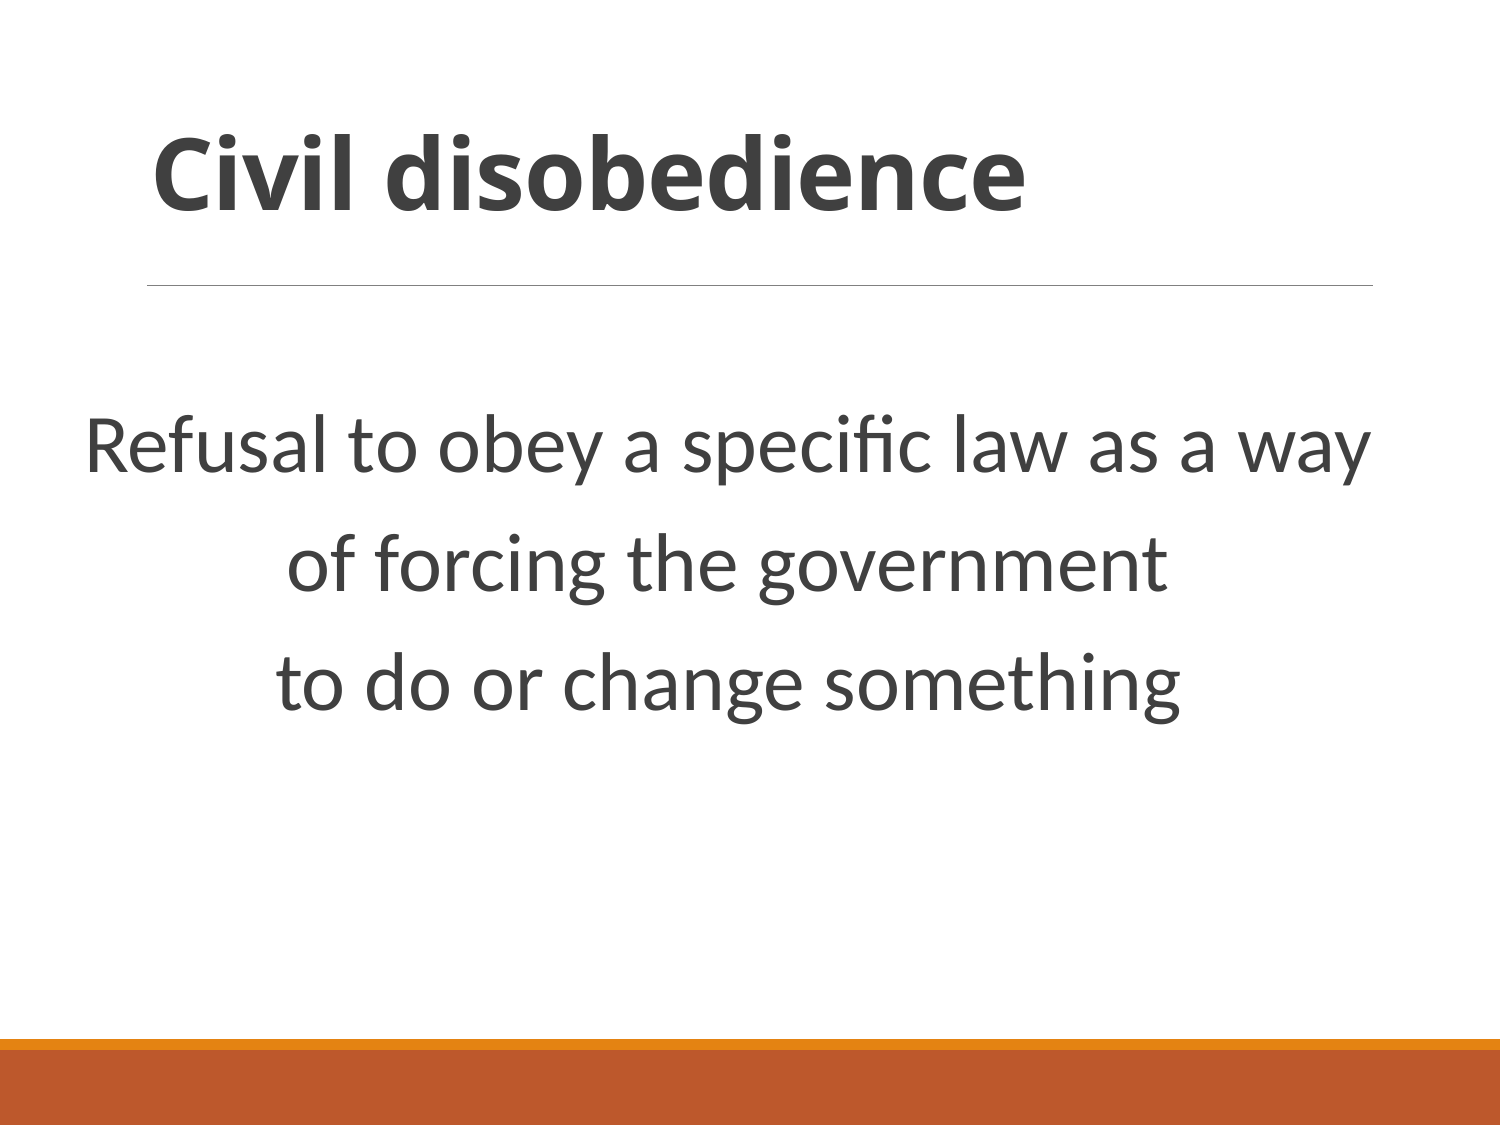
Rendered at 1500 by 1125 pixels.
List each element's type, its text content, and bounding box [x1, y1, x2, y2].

list Refusal to obey a specific law as a way of forcing the government to do or change something [50, 313, 1425, 943]
title Civil disobedience [135, 47, 1373, 239]
